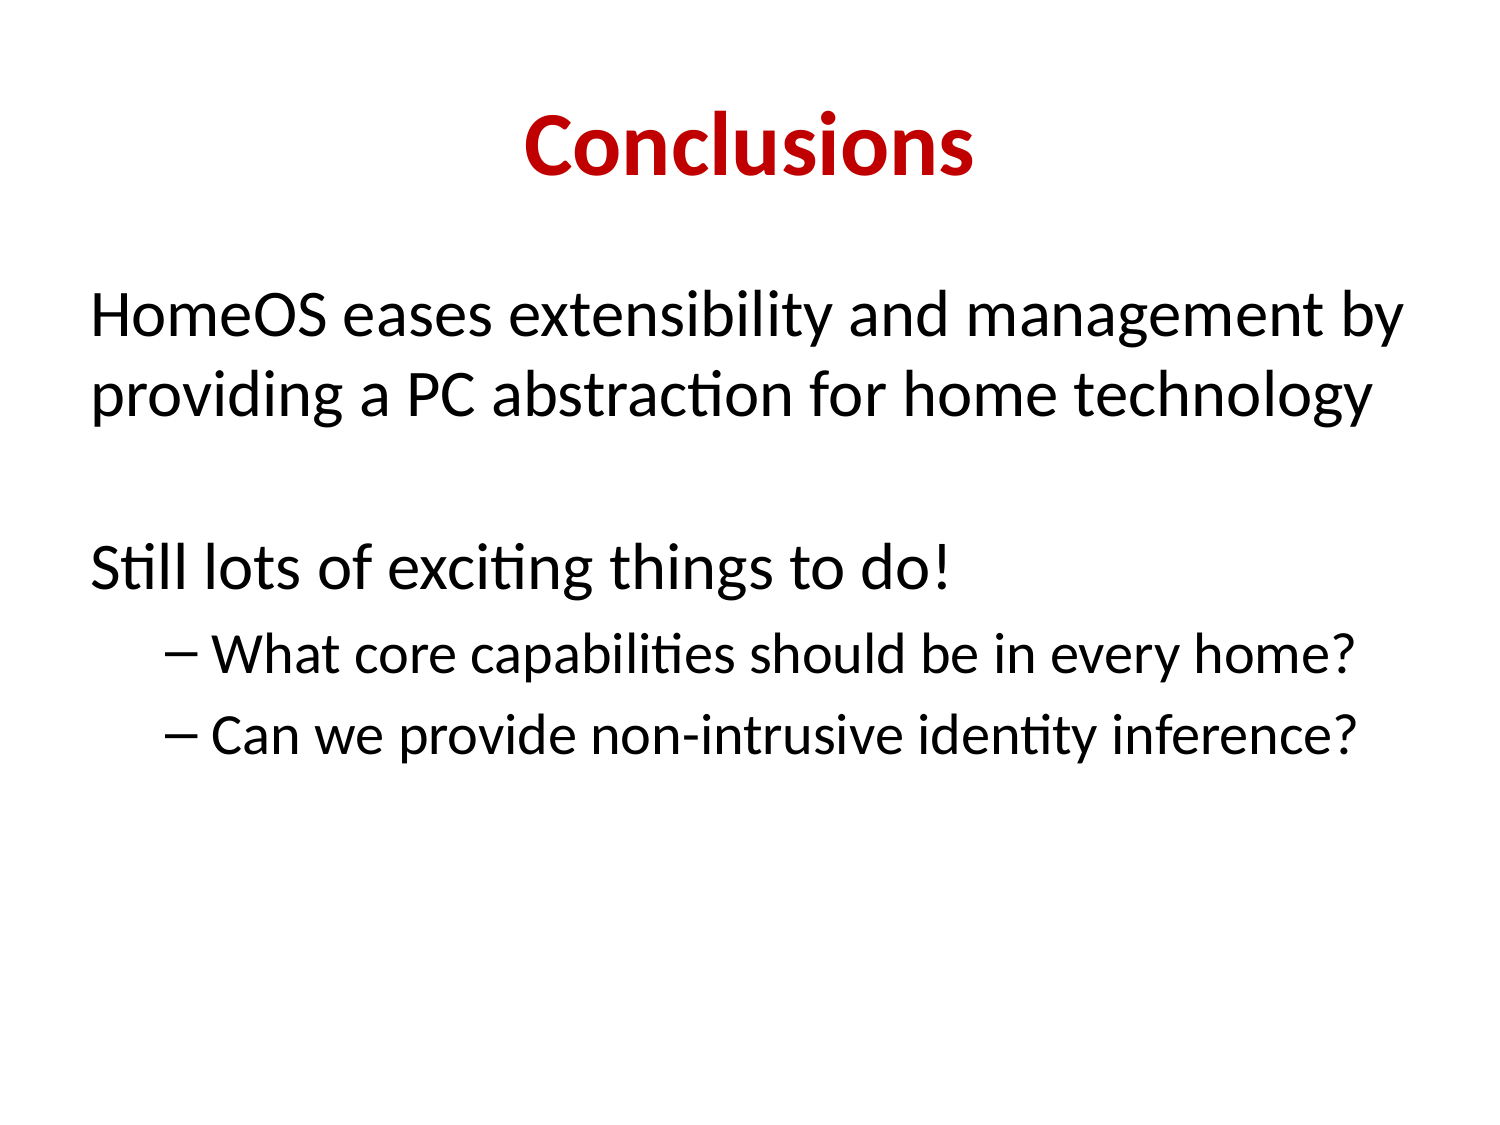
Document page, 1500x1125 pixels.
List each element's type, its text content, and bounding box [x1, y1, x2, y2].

title Conclusions [75, 45, 1425, 233]
list HomeOS eases extensibility and management by providing a PC abstraction for home technology Still lots of exciting things to do! What core capabilities should be in every home? Can we provide non-intrusive identity inference? [75, 262, 1425, 1005]
